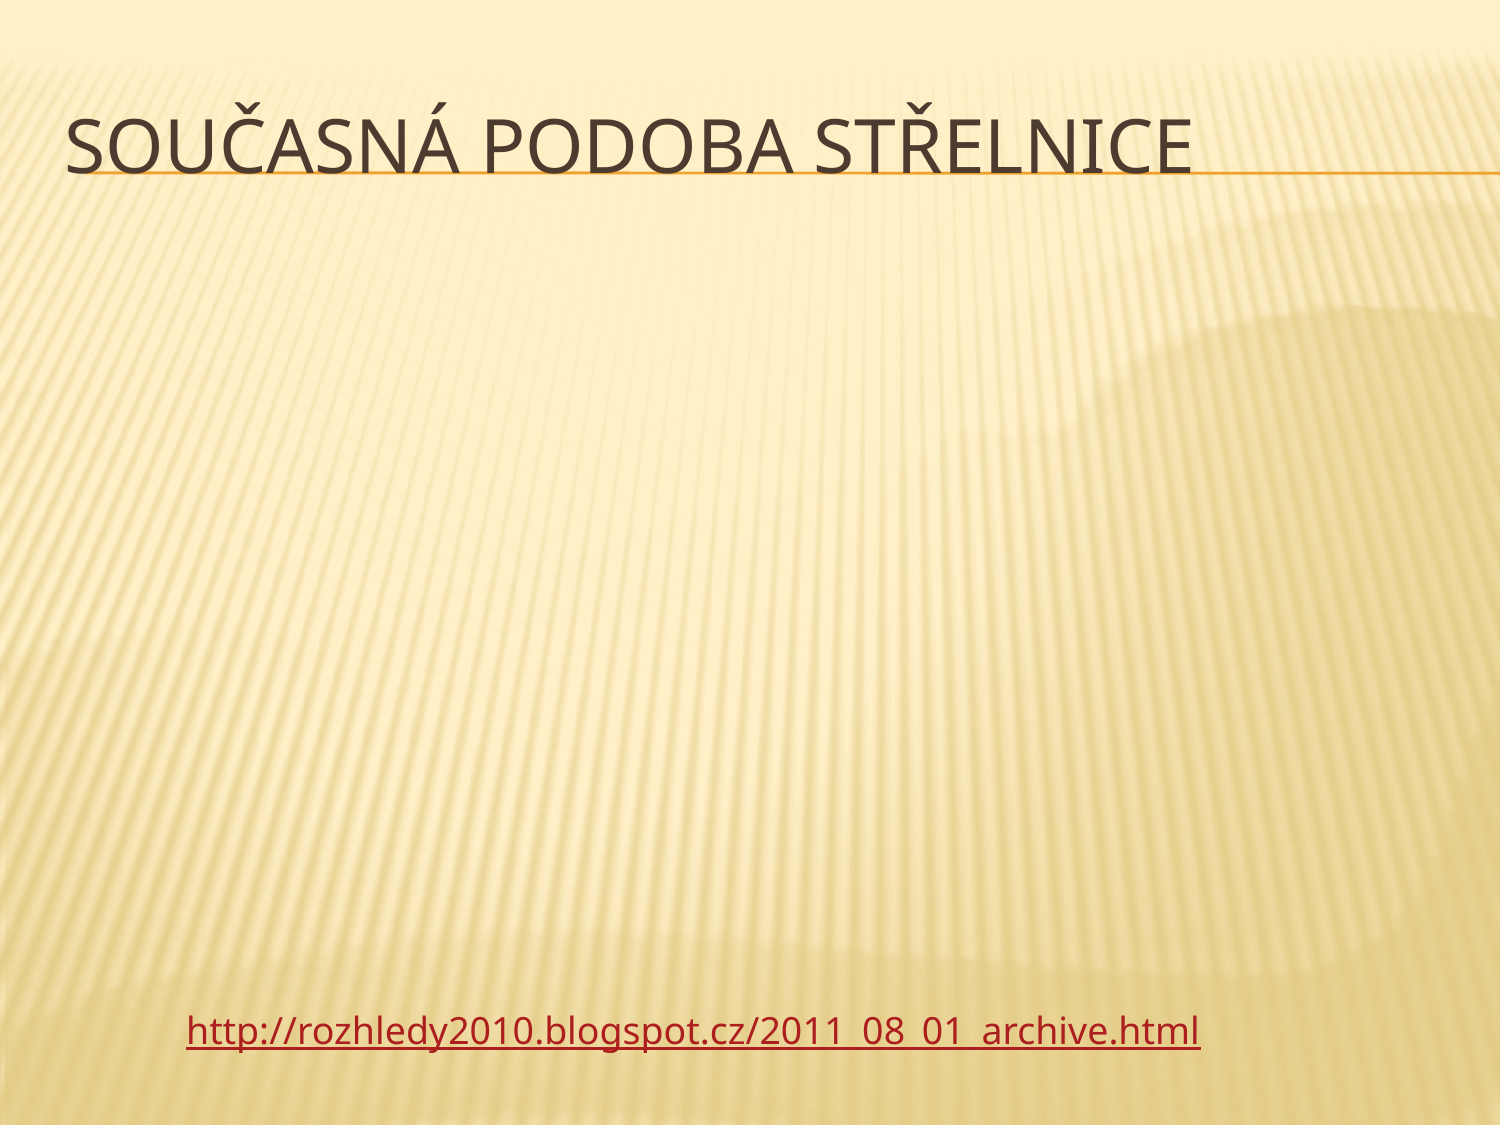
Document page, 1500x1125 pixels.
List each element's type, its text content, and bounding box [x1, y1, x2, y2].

text_box http://rozhledy2010.blogspot.cz/2011_08_01_archive.html [171, 999, 1326, 1111]
title Současná podoba střelnice [50, 75, 1475, 213]
